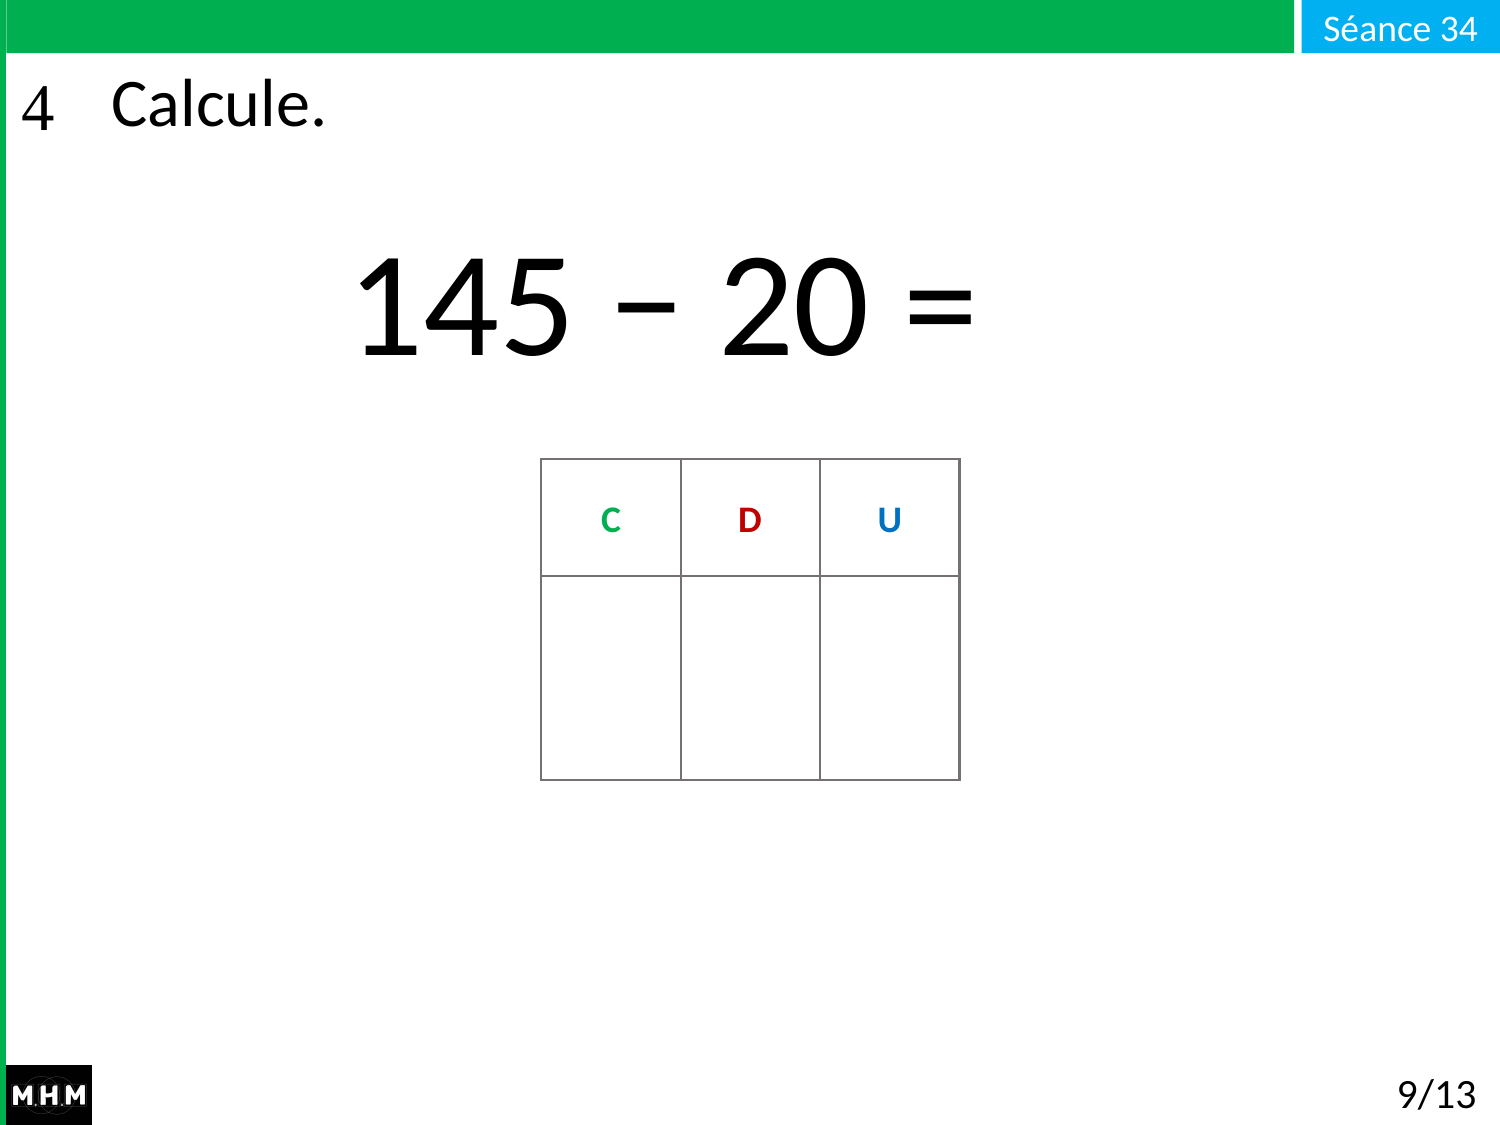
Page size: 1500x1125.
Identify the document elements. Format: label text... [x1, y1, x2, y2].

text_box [541, 459, 960, 780]
title Calcule. [96, 60, 1391, 150]
picture [6, 1065, 92, 1125]
list 9/13 [1373, 1064, 1500, 1125]
text_box 145 − 20 = [333, 197, 1202, 393]
